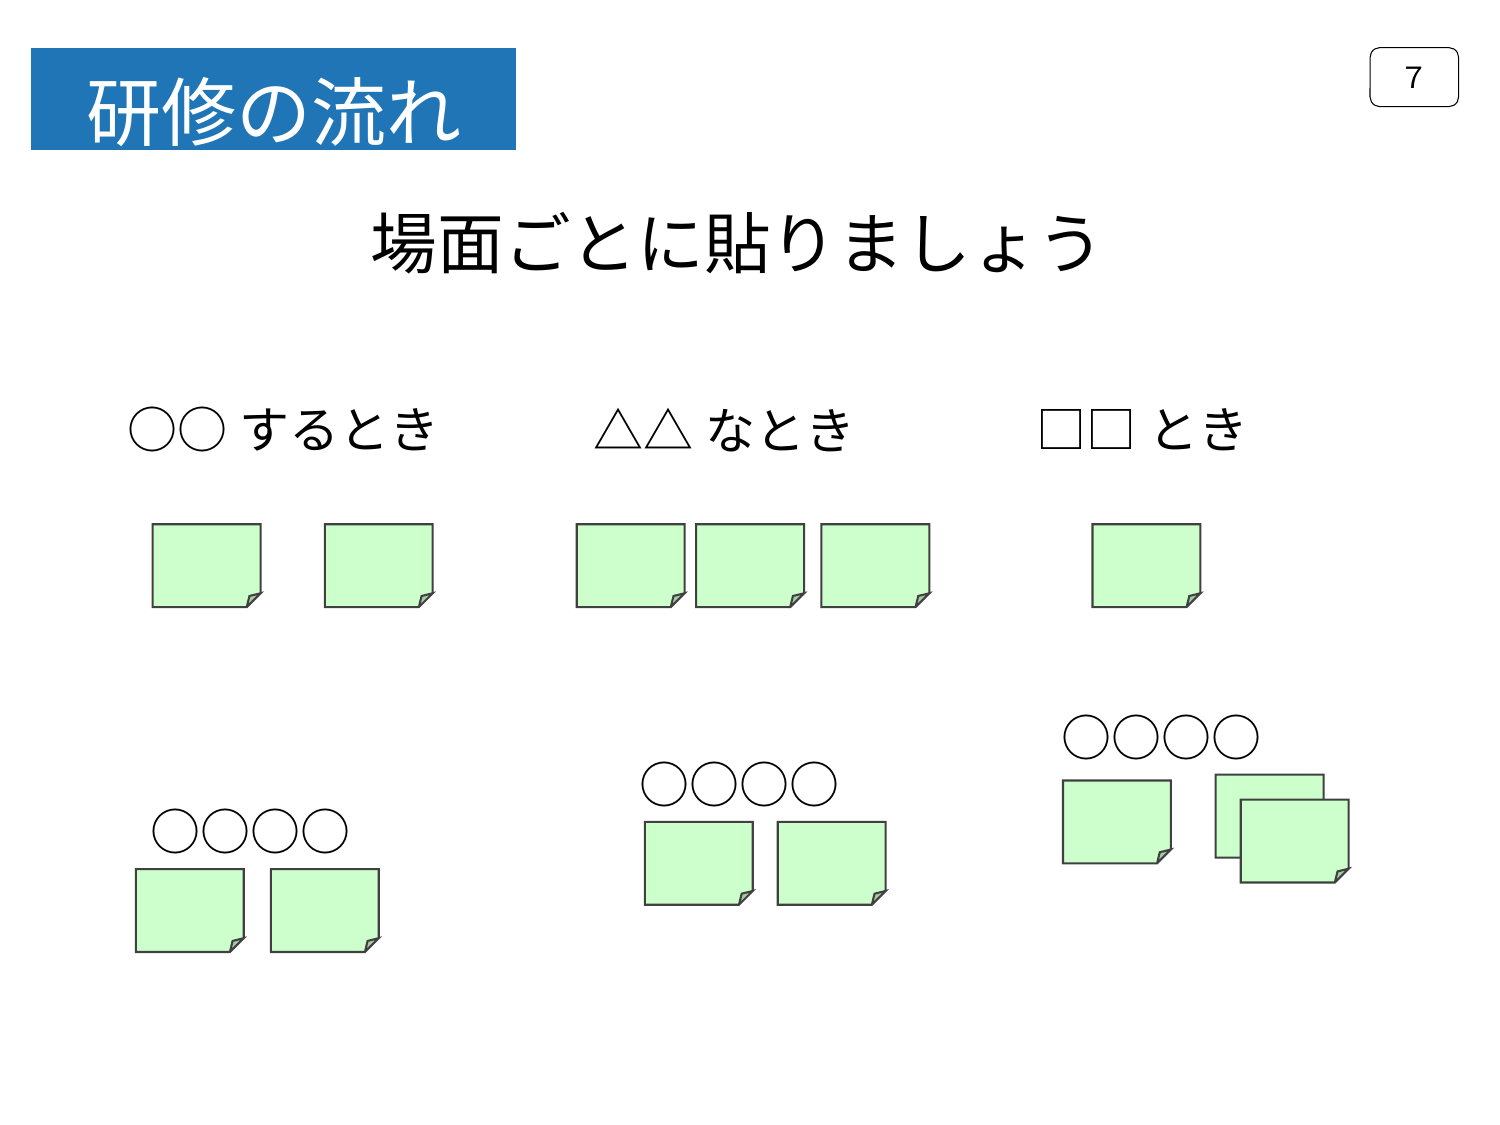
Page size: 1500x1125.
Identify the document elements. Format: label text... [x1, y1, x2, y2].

text_box △△なとき [578, 362, 916, 557]
text_box [644, 821, 753, 905]
text_box □□とき [1022, 361, 1270, 557]
text_box ○○○○ [625, 715, 873, 911]
text_box [576, 524, 685, 608]
text_box [1062, 780, 1171, 864]
text_box 場面ごとに貼りましょう [355, 195, 1140, 290]
text_box [777, 821, 886, 905]
text_box [1215, 774, 1324, 858]
text_box ○○○○ [1047, 668, 1295, 864]
text_box [270, 869, 379, 953]
text_box ○○するとき [112, 361, 467, 467]
text_box [135, 869, 244, 953]
text_box ７ [1368, 46, 1460, 108]
text_box [152, 524, 261, 608]
text_box [821, 524, 930, 608]
text_box [1092, 557, 1201, 608]
text_box [696, 557, 805, 608]
text_box ○○○○ [135, 763, 384, 958]
text_box [324, 524, 433, 608]
text_box 研修の流れ [31, 48, 516, 150]
text_box [1240, 799, 1349, 883]
